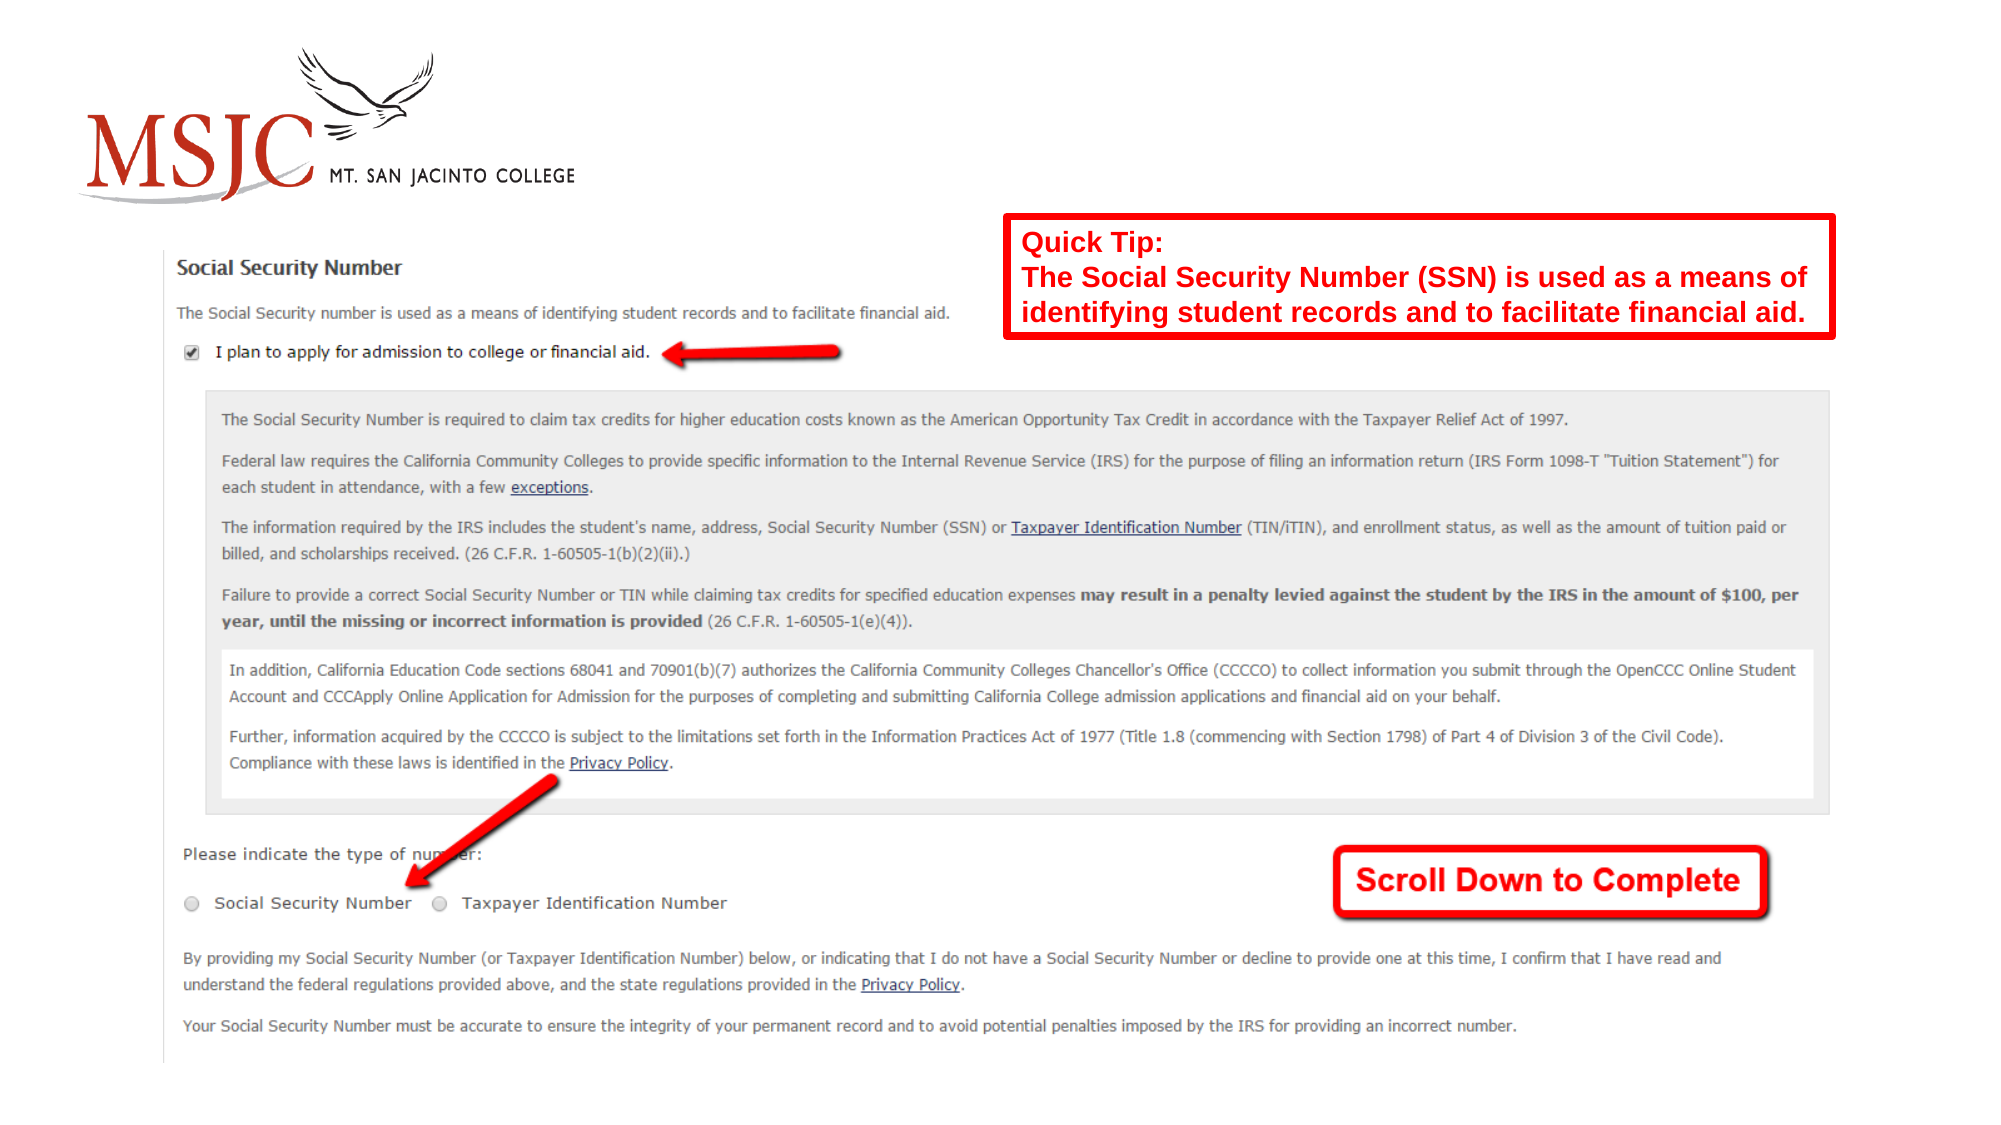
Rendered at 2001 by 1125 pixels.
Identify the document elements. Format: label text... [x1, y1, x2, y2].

text_box Quick Tip: The Social Security Number (SSN) is used as a means of identifying student records and to facilitate financial aid. [1006, 216, 1833, 250]
picture [77, 47, 576, 204]
picture [163, 250, 1850, 1063]
